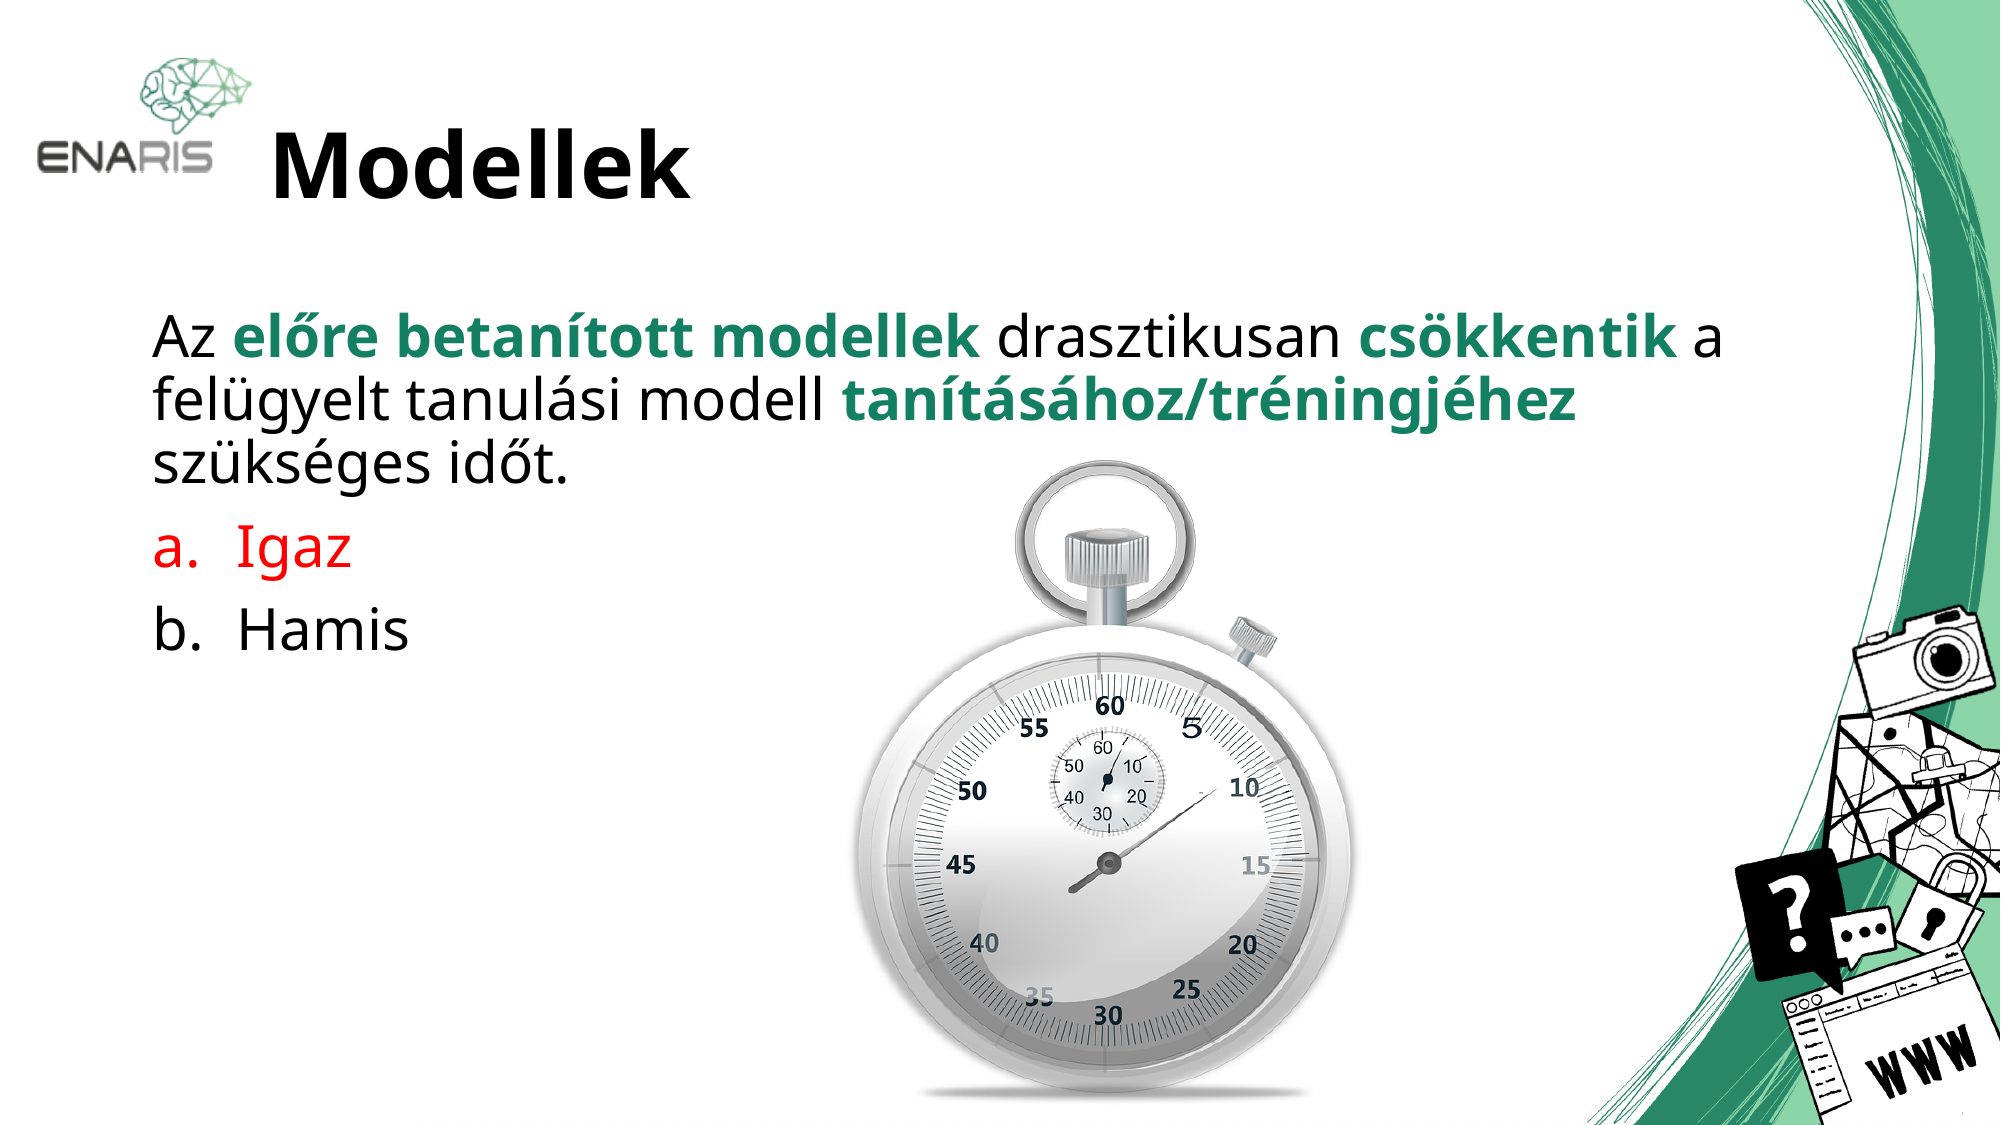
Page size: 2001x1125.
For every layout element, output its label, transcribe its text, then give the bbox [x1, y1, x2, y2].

picture [37, 58, 254, 173]
list Az előre betanított modellek drasztikusan csökkentik a felügyelt tanulási modell tanításához/tréningjéhez szükséges időt. Igaz Hamis [137, 299, 1851, 1014]
title Modellek [253, 59, 1863, 278]
picture [408, 0, 2000, 1125]
